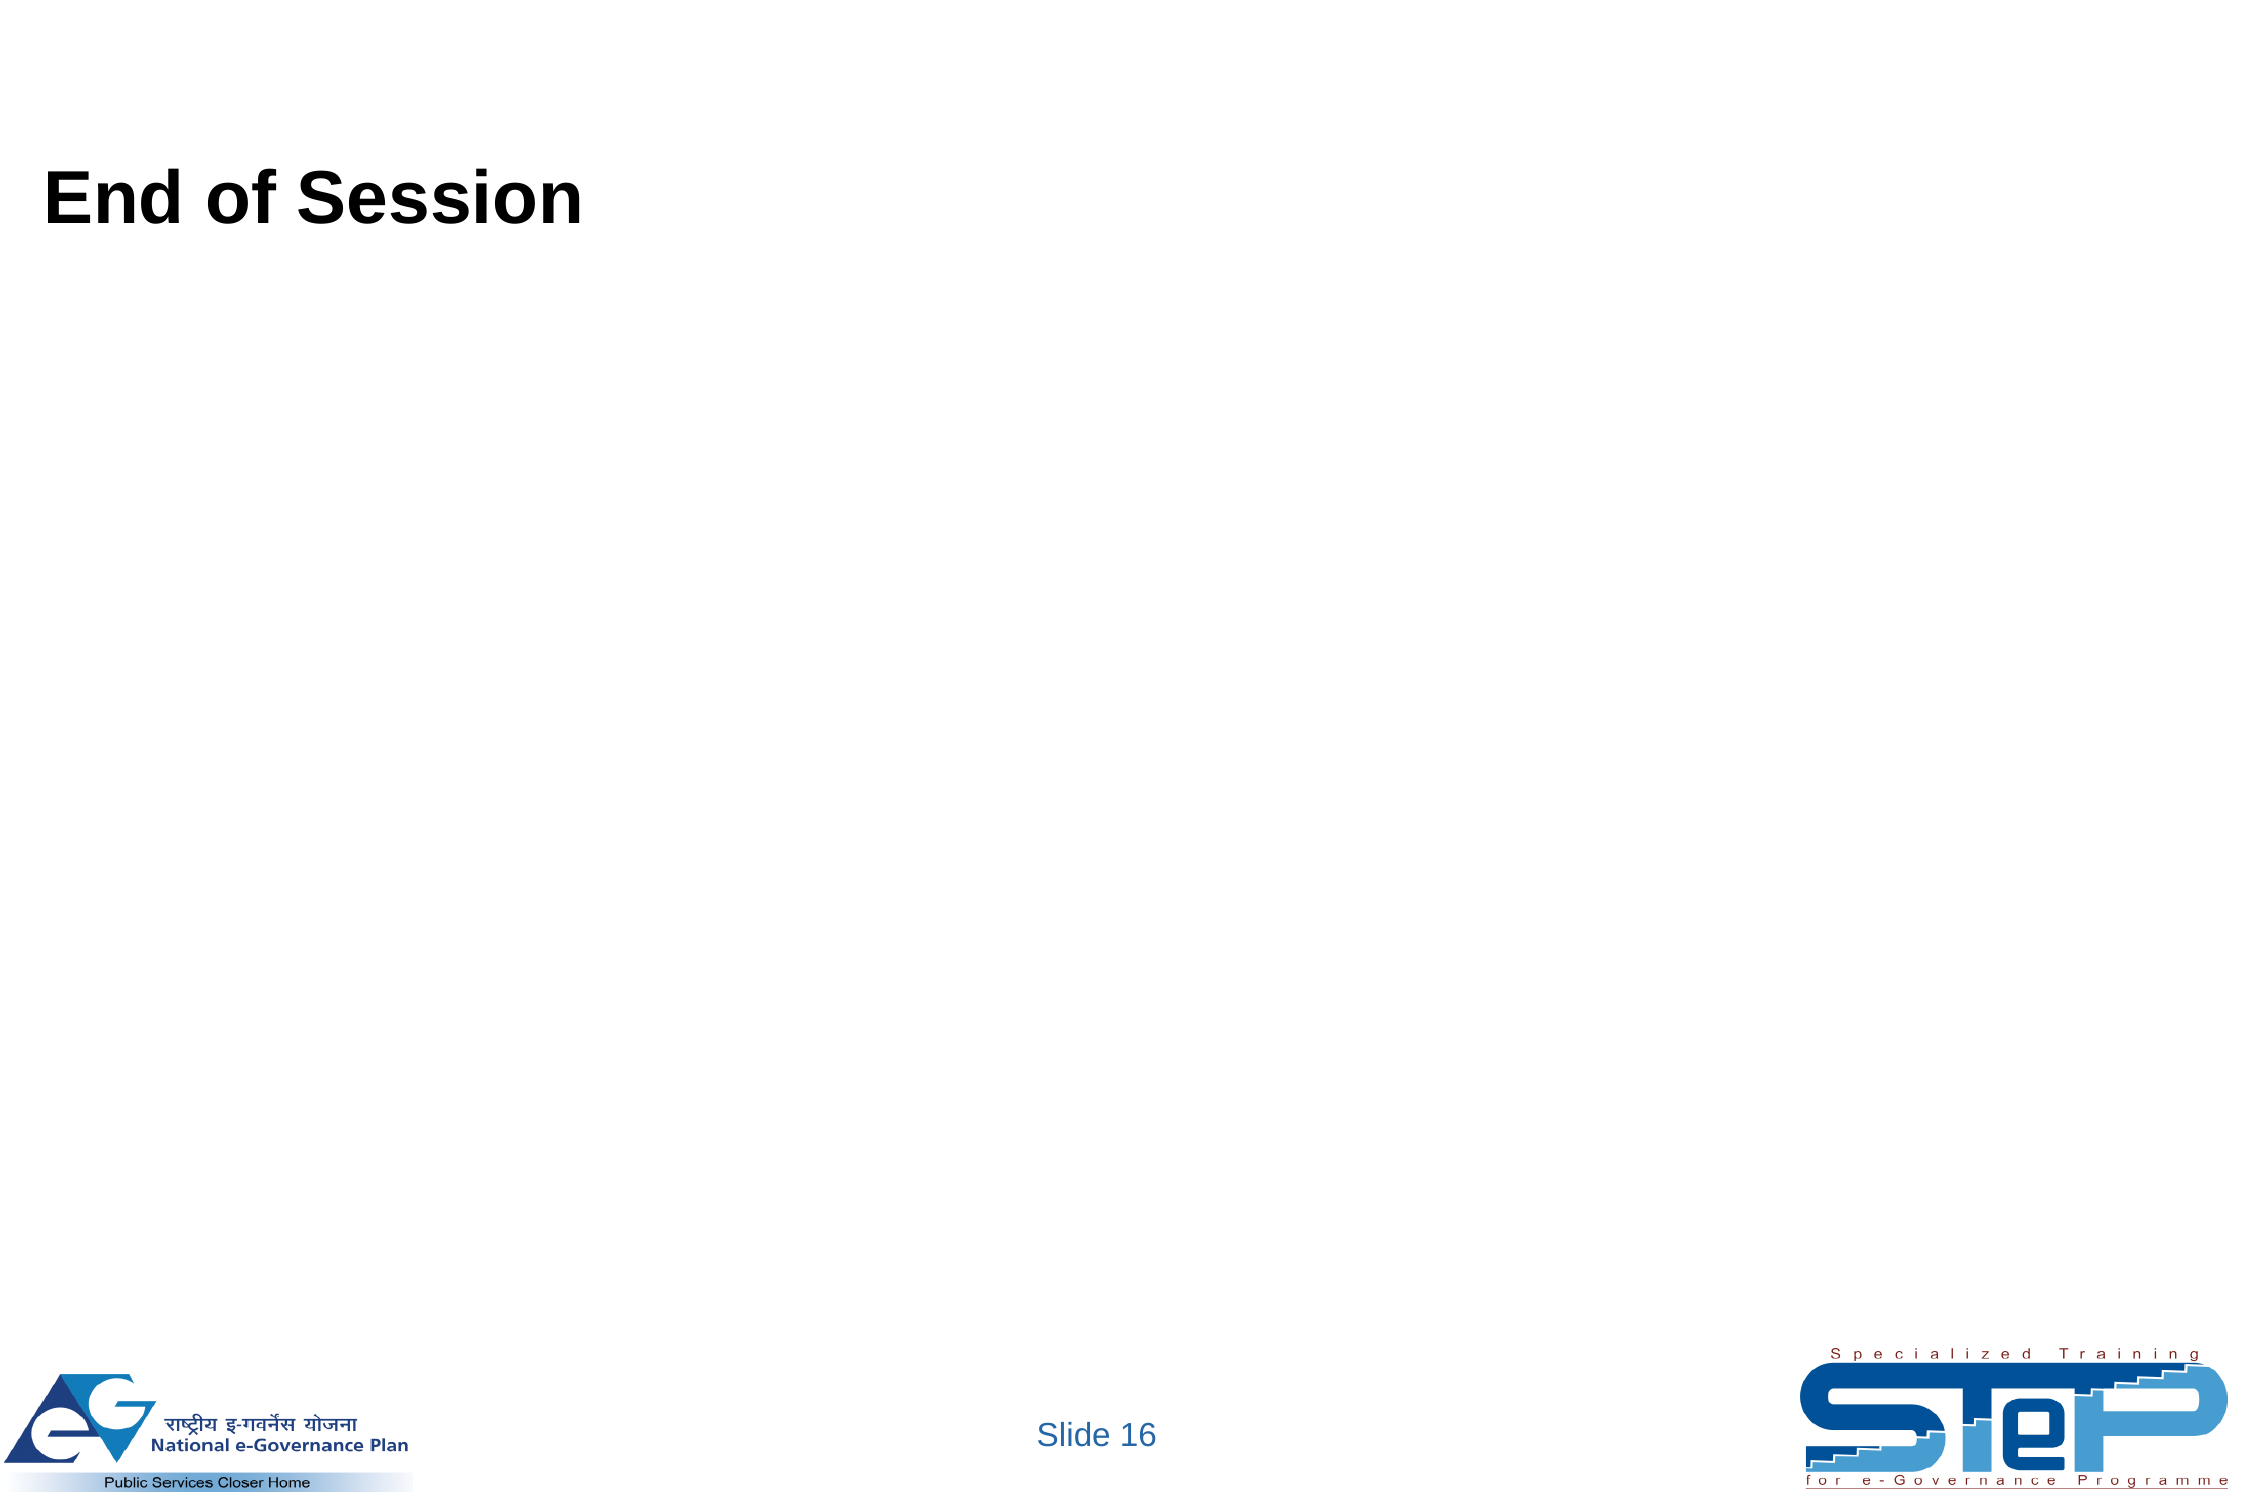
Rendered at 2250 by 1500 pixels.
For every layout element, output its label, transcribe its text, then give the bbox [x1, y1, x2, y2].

picture [3, 1374, 413, 1492]
title End of Session [21, 137, 1838, 250]
picture [1800, 1348, 2228, 1489]
